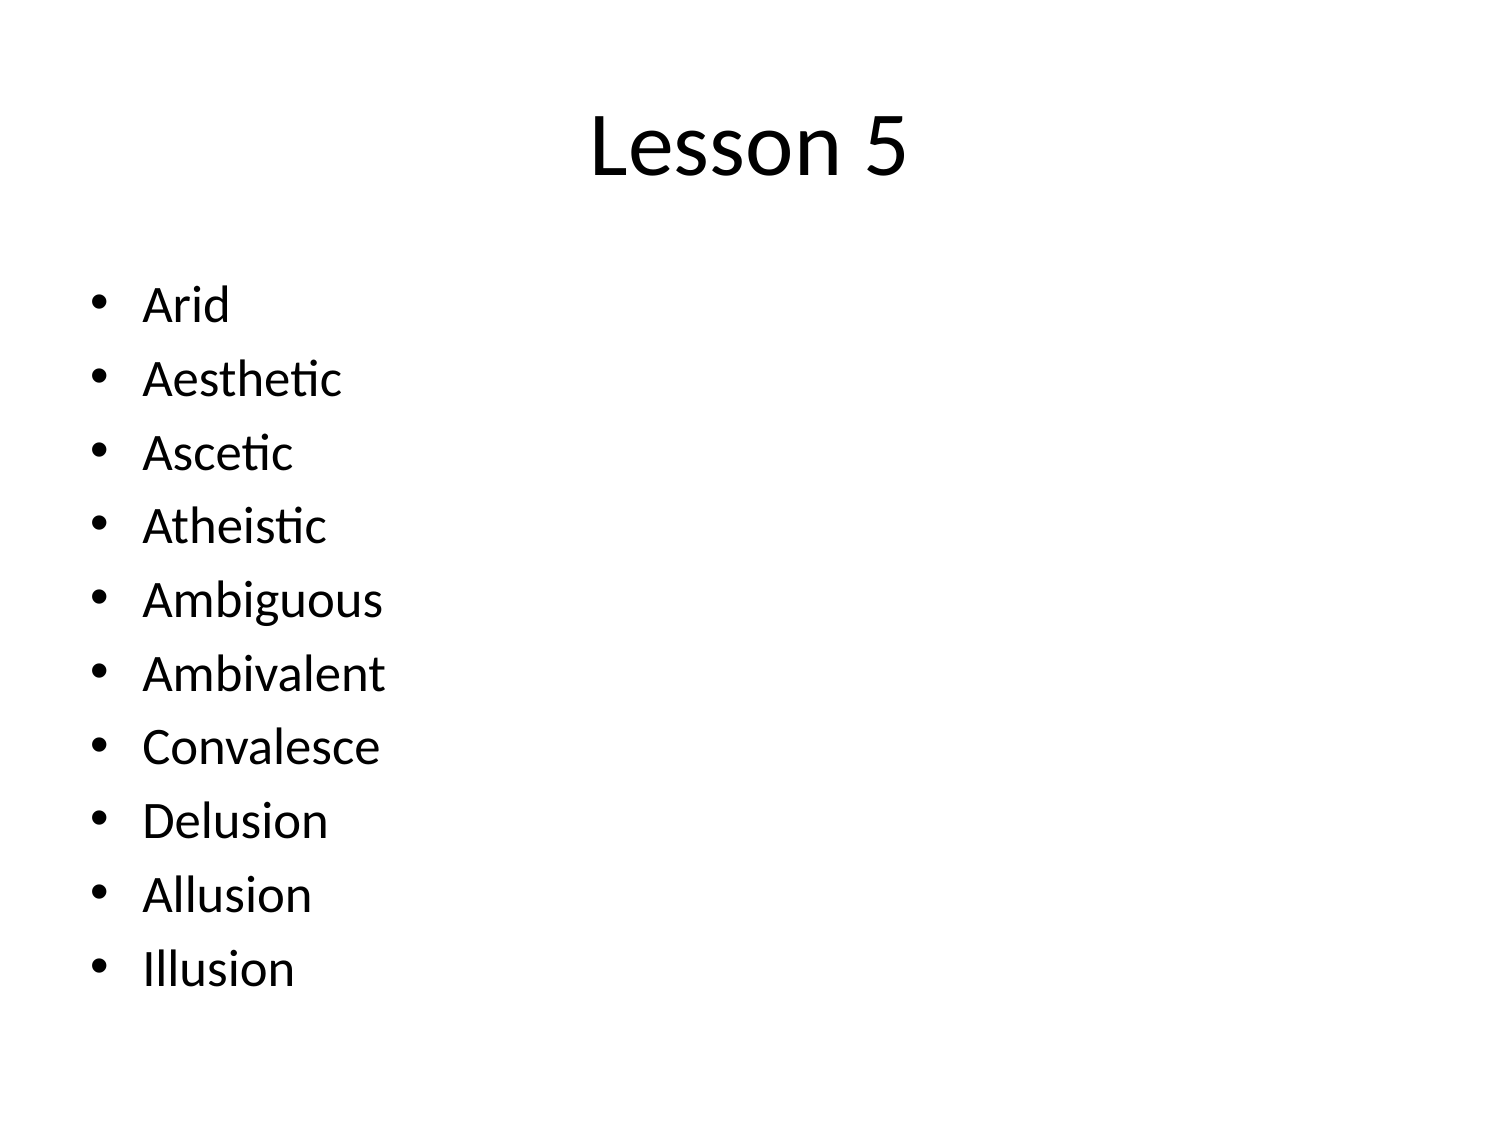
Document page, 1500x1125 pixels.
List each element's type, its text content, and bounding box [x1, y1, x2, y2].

list Arid Aesthetic Ascetic Atheistic Ambiguous Ambivalent Convalesce Delusion Allusion Illusion [75, 262, 1425, 1005]
title Lesson 5 [75, 45, 1425, 233]
